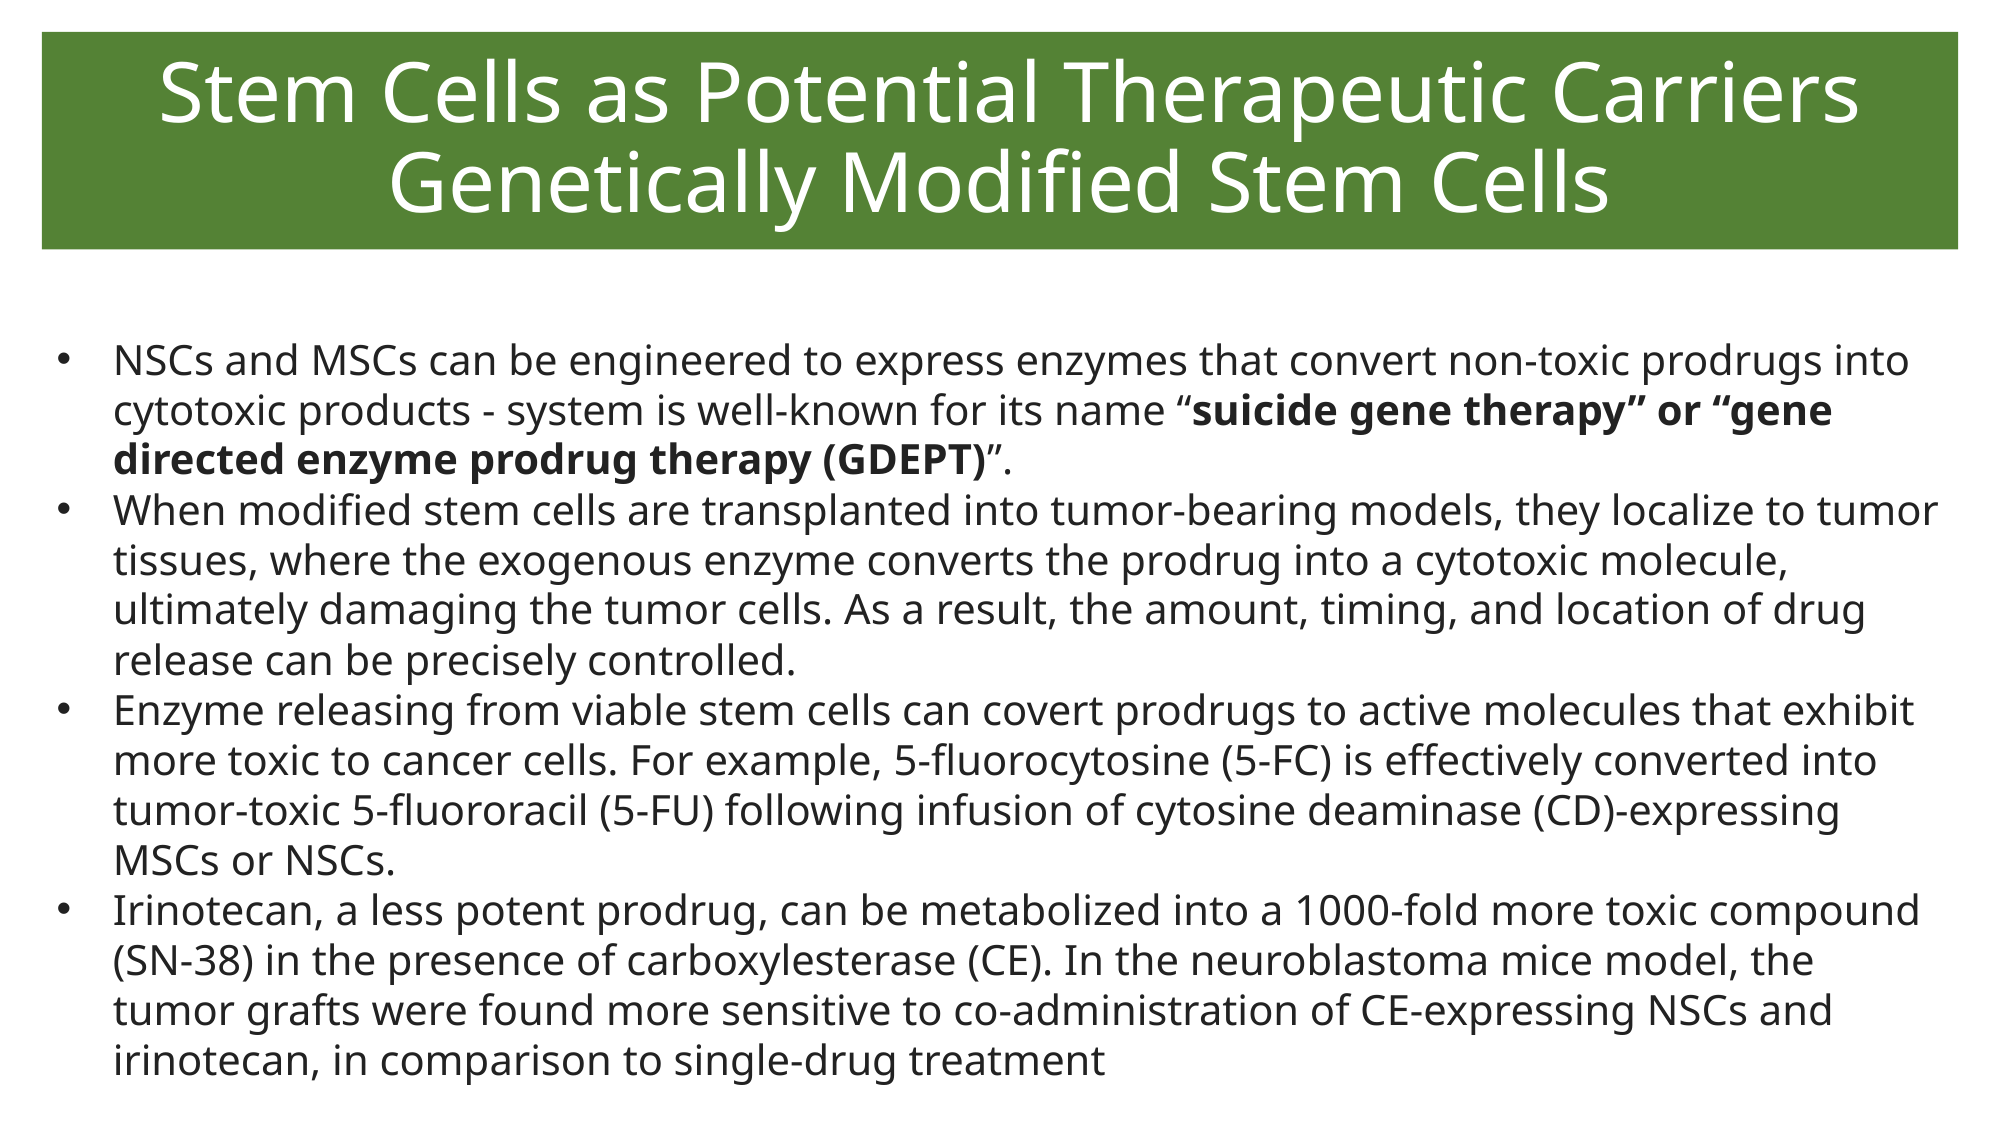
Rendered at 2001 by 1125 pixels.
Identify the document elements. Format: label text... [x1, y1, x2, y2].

title Stem Cells as Potential Therapeutic Carriers Genetically Modified Stem Cells [41, 31, 1959, 250]
text_box NSCs and MSCs can be engineered to express enzymes that convert non-toxic prodrugs into cytotoxic products - system is well-known for its name “suicide gene therapy” or “gene directed enzyme prodrug therapy (GDEPT)”. When modified stem cells are transplanted into tumor-bearing models, they localize to tumor tissues, where the exogenous enzyme converts the prodrug into a cytotoxic molecule, ultimately damaging the tumor cells. As a result, the amount, timing, and location of drug release can be precisely controlled. Enzyme releasing from viable stem cells can covert prodrugs to active molecules that exhibit more toxic to cancer cells. For example, 5-fluorocytosine (5-FC) is effectively converted into tumor-toxic 5-fluororacil (5-FU) following infusion of cytosine deaminase (CD)-expressing MSCs or NSCs. Irinotecan, a less potent prodrug, can be metabolized into a 1000-fold more toxic compound (SN-38) in the presence of carboxylesterase (CE). In the neuroblastoma mice model, the tumor grafts were found more sensitive to co-administration of CE-expressing NSCs and irinotecan, in comparison to single-drug treatment [41, 325, 1959, 1091]
